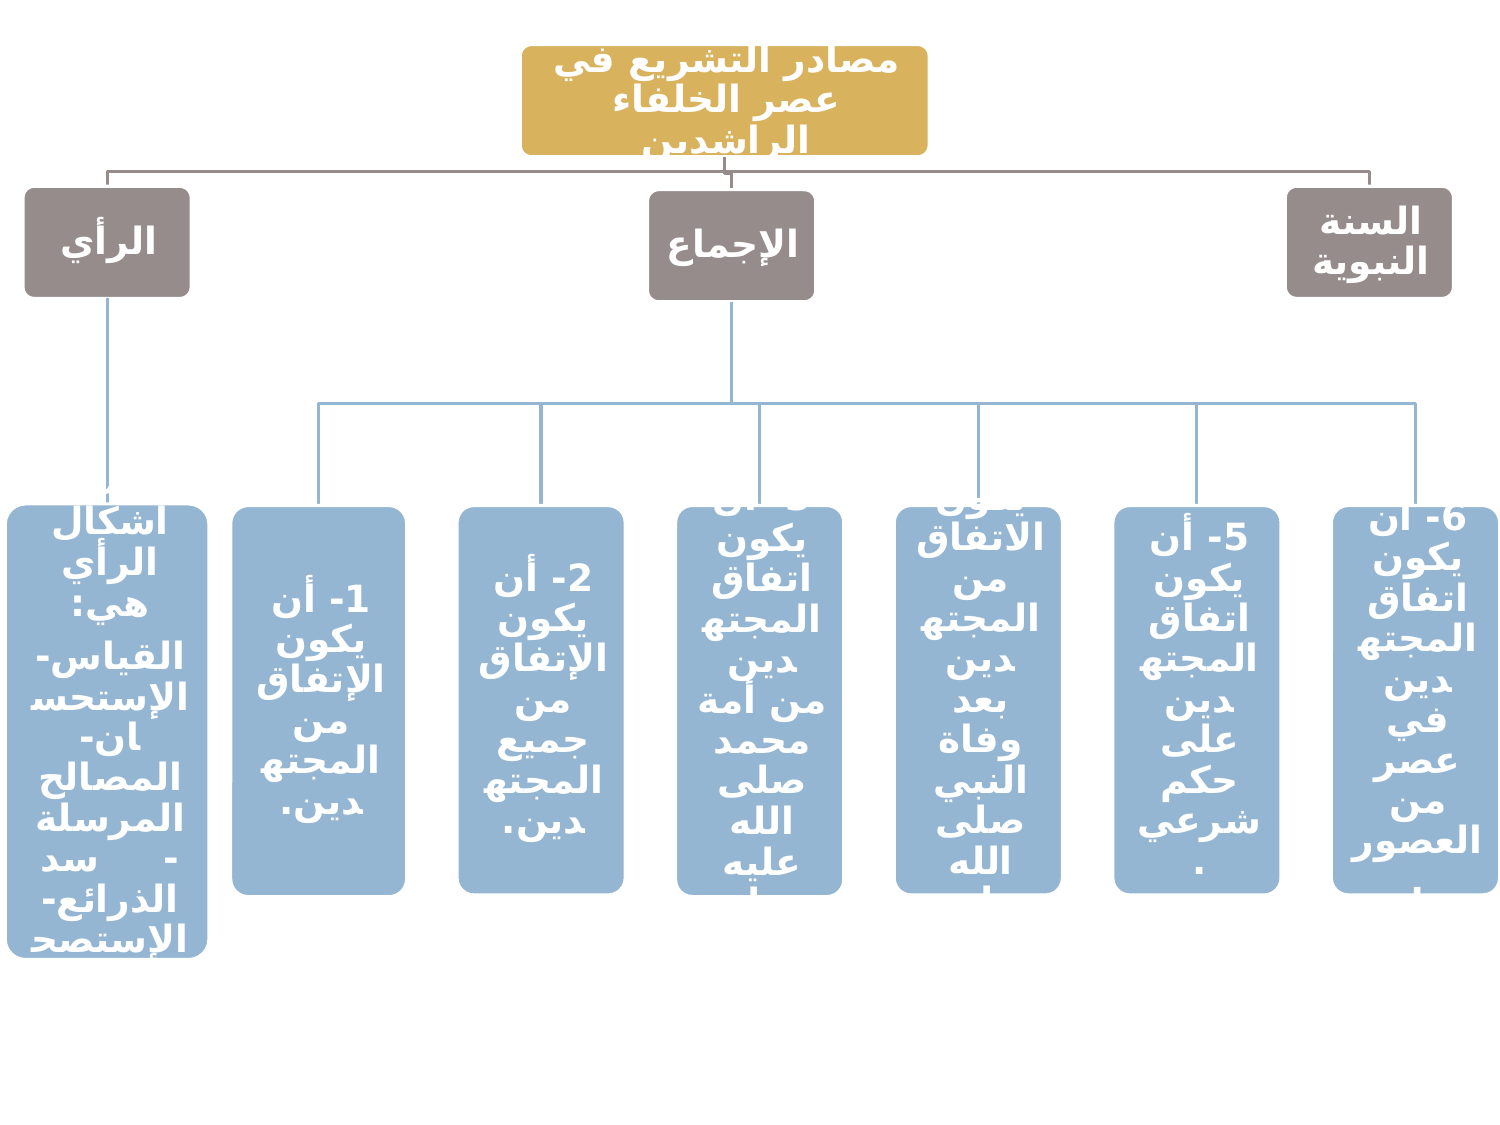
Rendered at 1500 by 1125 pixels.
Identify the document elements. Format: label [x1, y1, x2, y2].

text_box [0, 27, 1500, 1125]
